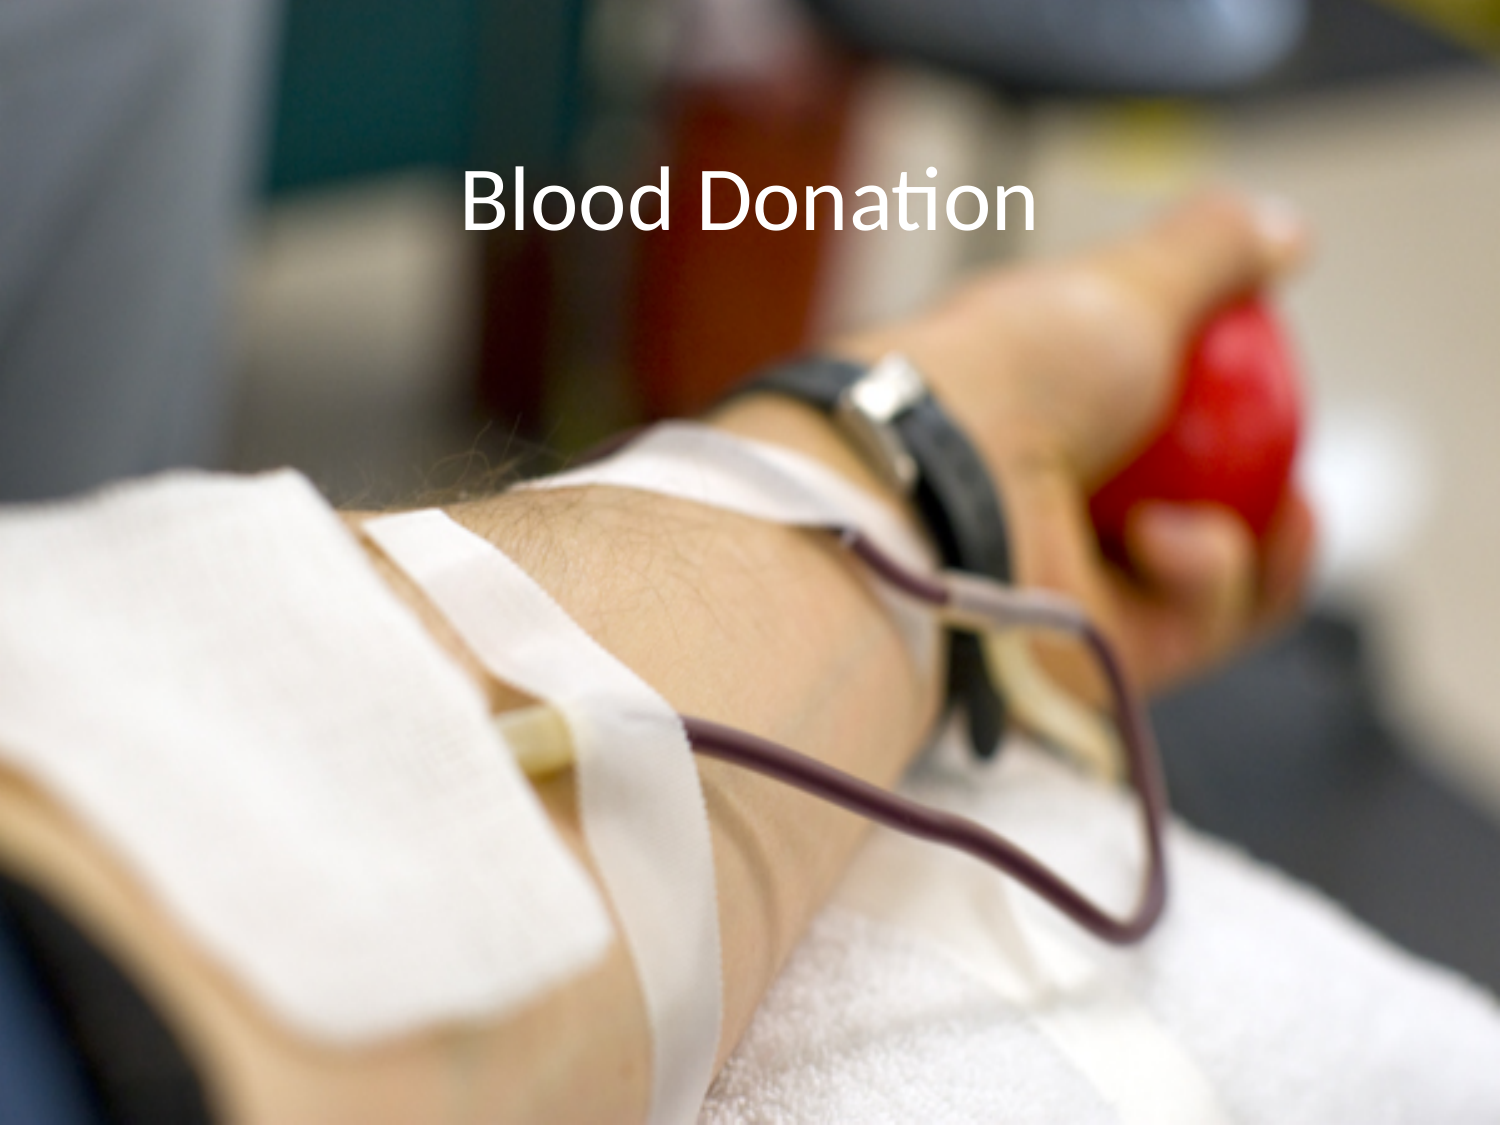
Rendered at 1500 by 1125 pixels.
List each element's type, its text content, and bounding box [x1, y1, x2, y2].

picture [0, 0, 1500, 1125]
title Blood Donation [112, 72, 1388, 315]
